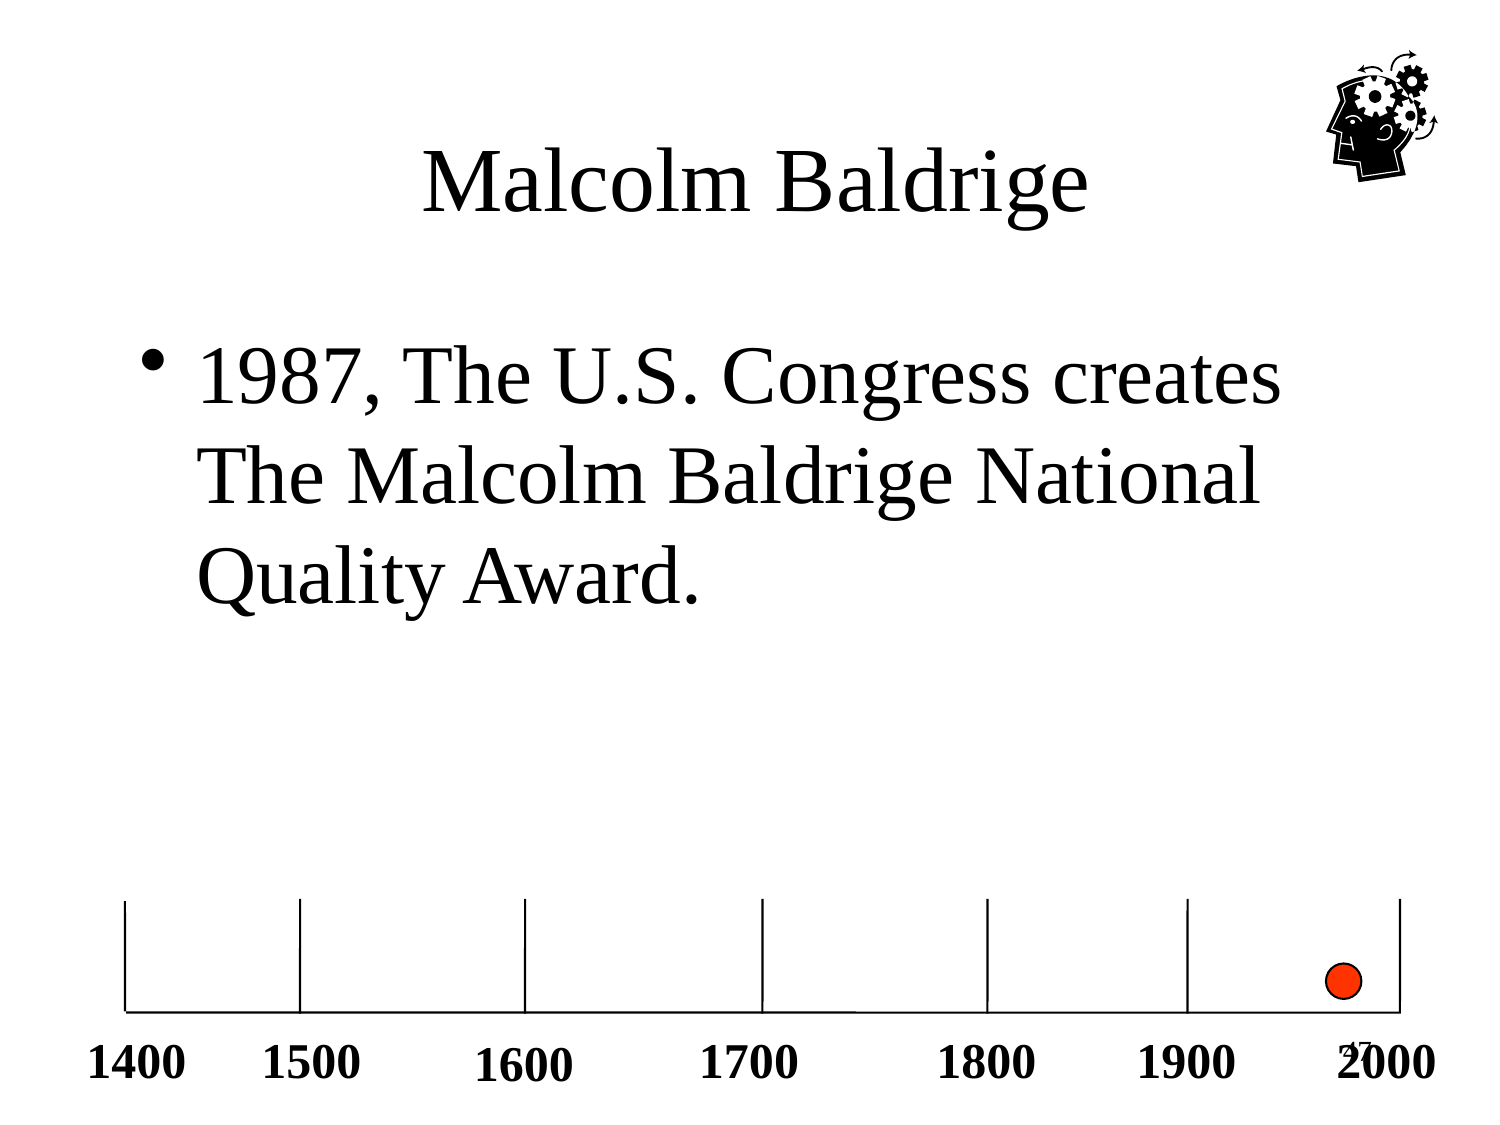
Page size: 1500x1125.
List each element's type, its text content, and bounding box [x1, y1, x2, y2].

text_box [124, 898, 1401, 1014]
text_box 1400 [71, 1021, 202, 1097]
list 1987, The U.S. Congress creates The Malcolm Baldrige National Quality Award. [125, 312, 1413, 800]
text_box 1700 [684, 1022, 814, 1097]
text_box 2000 [1321, 1021, 1452, 1097]
text_box 1900 [1121, 1022, 1252, 1097]
picture [1325, 49, 1439, 183]
text_box 1600 [459, 1024, 601, 1099]
text_box 1500 [246, 1022, 377, 1097]
slide_number 47 [1074, 1025, 1388, 1100]
title Malcolm Baldrige [112, 99, 1400, 250]
text_box 1800 [921, 1022, 1052, 1097]
